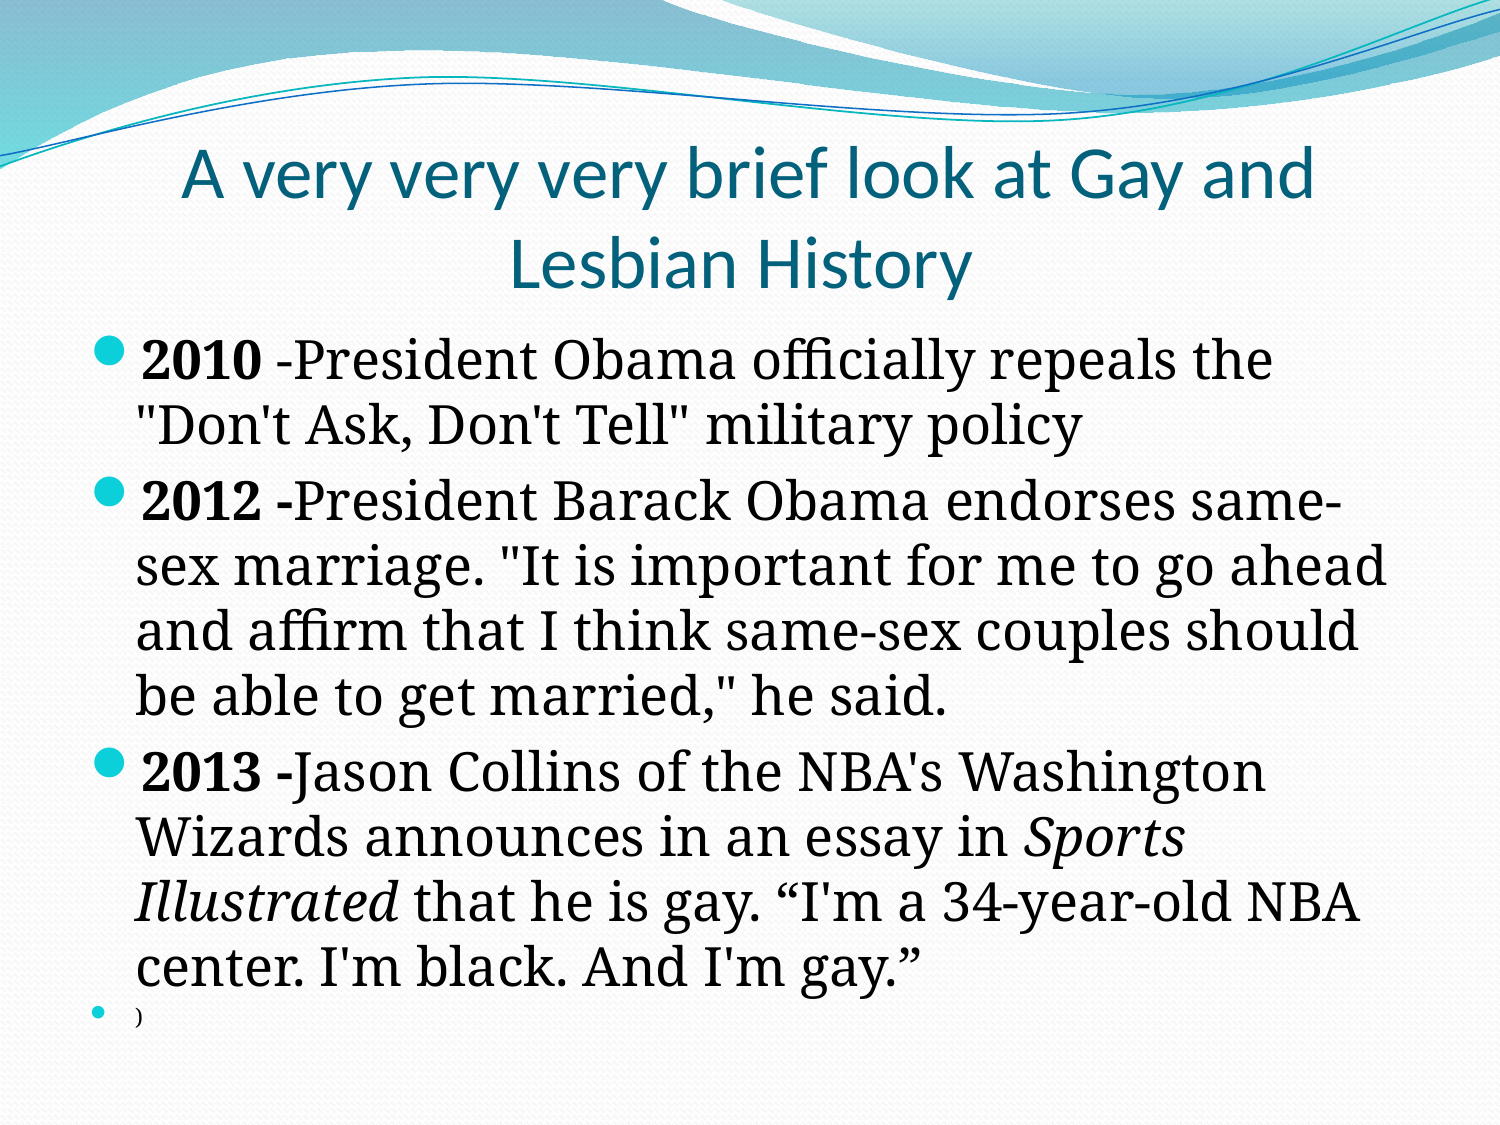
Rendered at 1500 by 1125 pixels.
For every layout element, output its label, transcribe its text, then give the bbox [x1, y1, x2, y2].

title A very very very brief look at Gay and Lesbian History [74, 115, 1426, 304]
list 2010 -President Obama officially repeals the "Don't Ask, Don't Tell" military policy 2012 -President Barack Obama endorses same-sex marriage. "It is important for me to go ahead and affirm that I think same-sex couples should be able to get married," he said. 2013 -Jason Collins of the NBA's Washington Wizards announces in an essay in Sports Illustrated that he is gay. “I'm a 34-year-old NBA center. I'm black. And I'm gay.” ) [74, 317, 1426, 1038]
